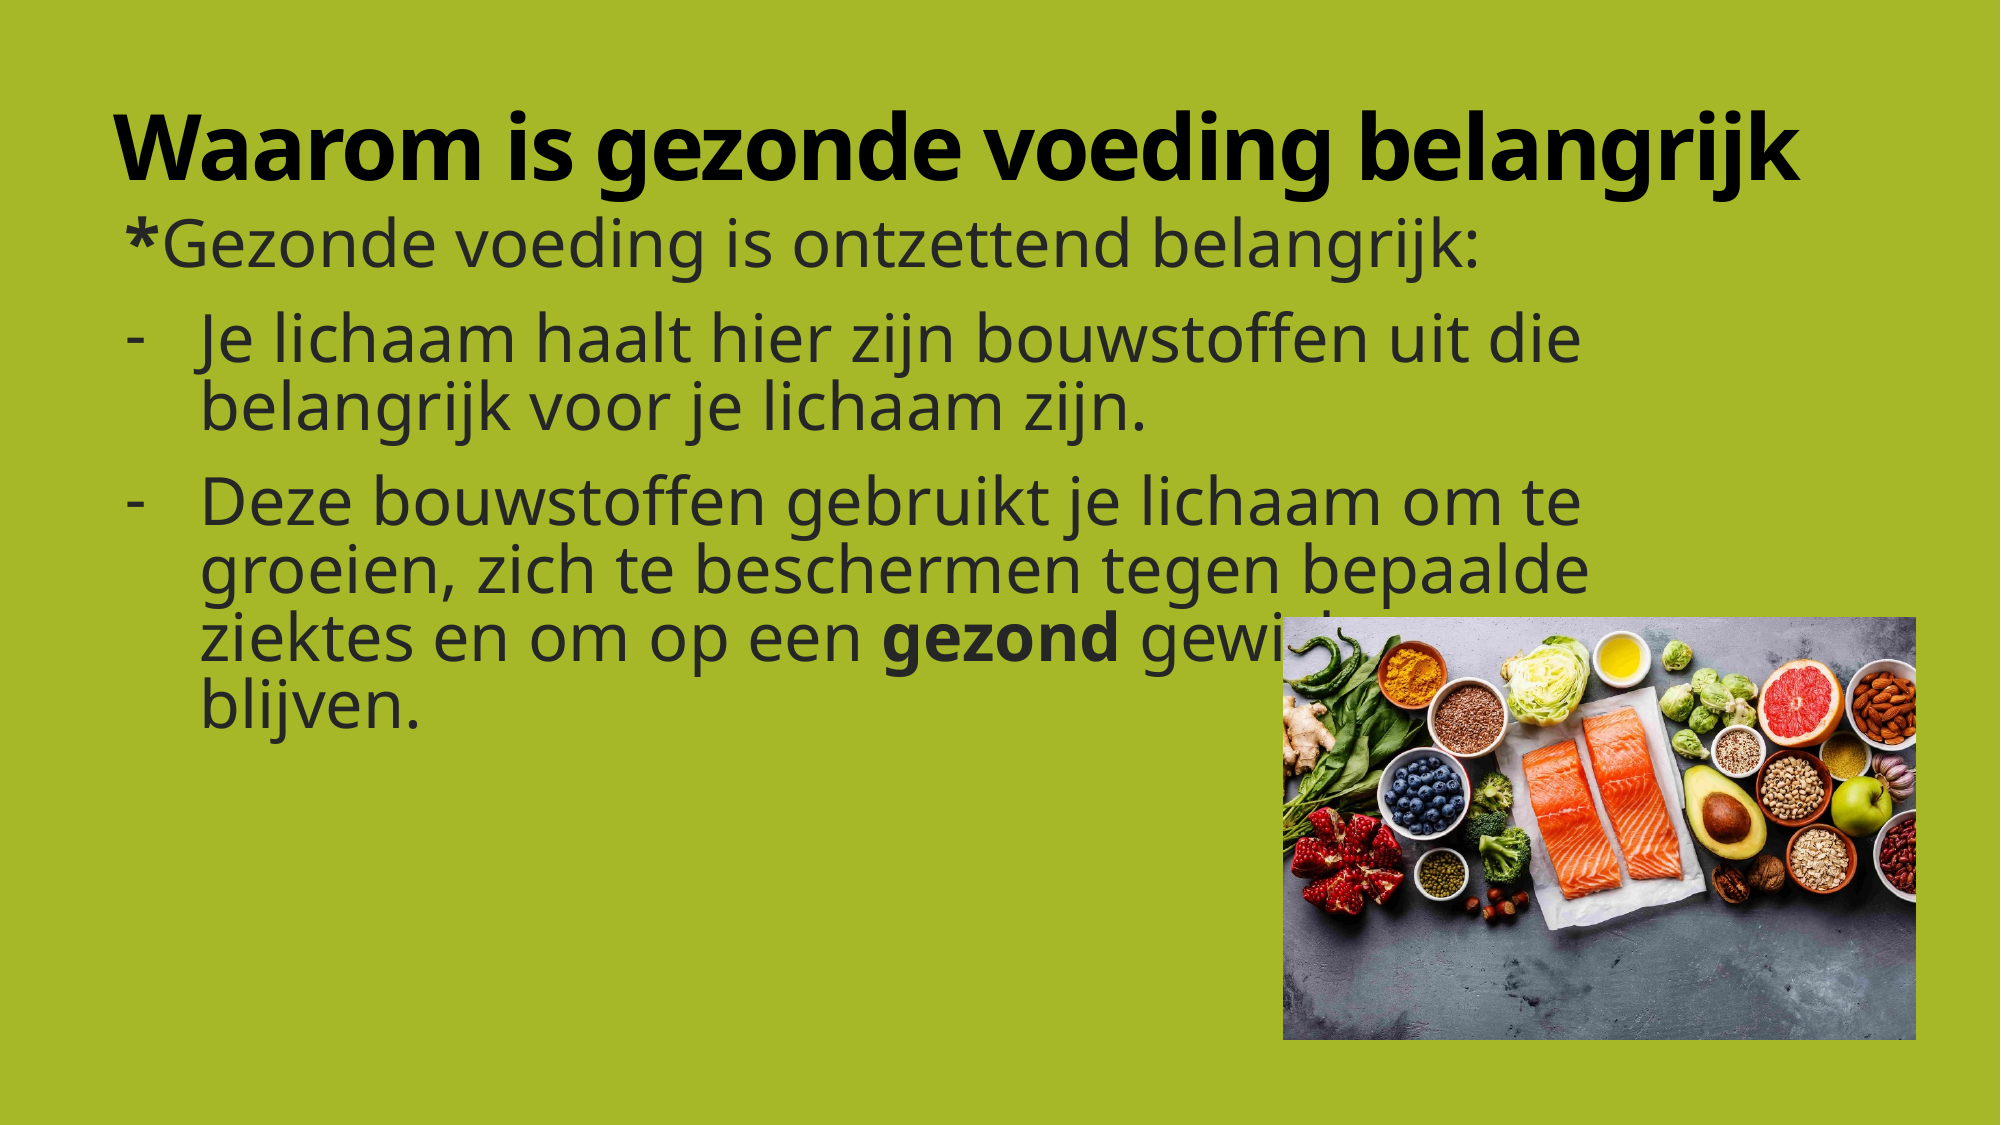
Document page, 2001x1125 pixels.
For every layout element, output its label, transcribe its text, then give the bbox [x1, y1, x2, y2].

picture [1283, 617, 1916, 1040]
subtitle *Gezonde voeding is ontzettend belangrijk: Je lichaam haalt hier zijn bouwstoffen uit die belangrijk voor je lichaam zijn. Deze bouwstoffen gebruikt je lichaam om te groeien, zich te beschermen tegen bepaalde ziektes en om op een gezond gewicht te blijven. [109, 205, 1624, 961]
title Waarom is gezonde voeding belangrijk [98, 126, 1868, 206]
